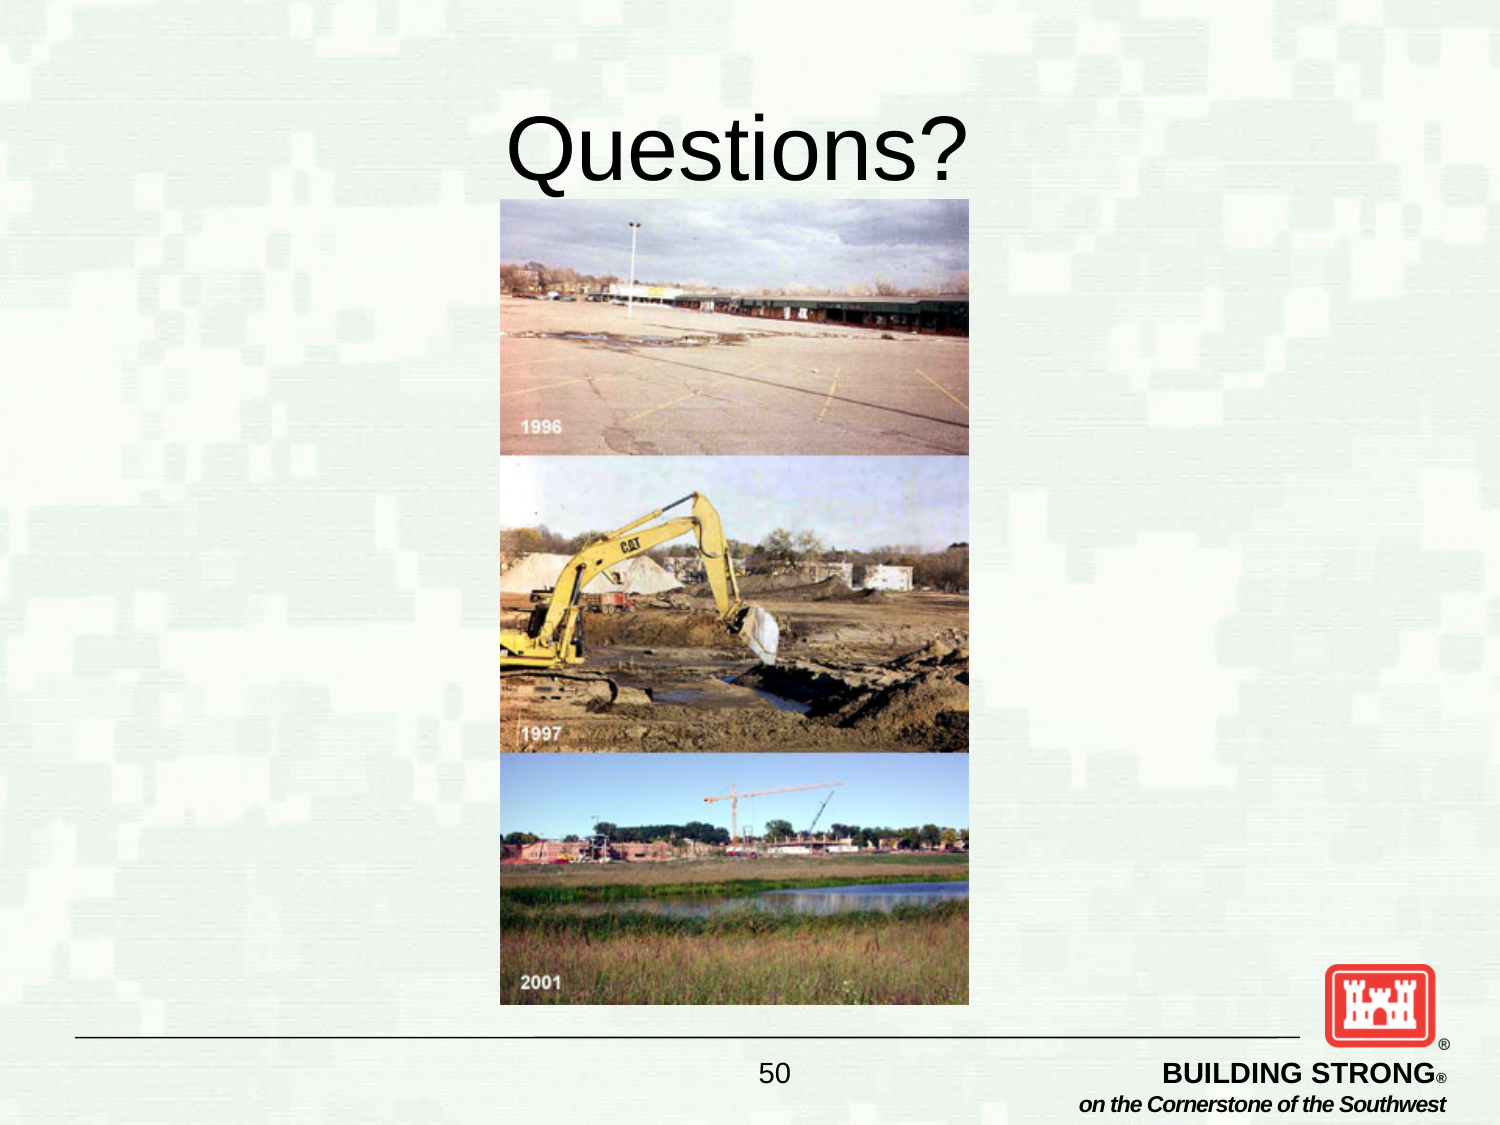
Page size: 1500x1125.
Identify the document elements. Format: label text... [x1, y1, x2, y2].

text_box Questions? [62, 50, 1413, 238]
slide_number 50 [599, 1046, 951, 1125]
picture [0, 0, 1500, 1125]
